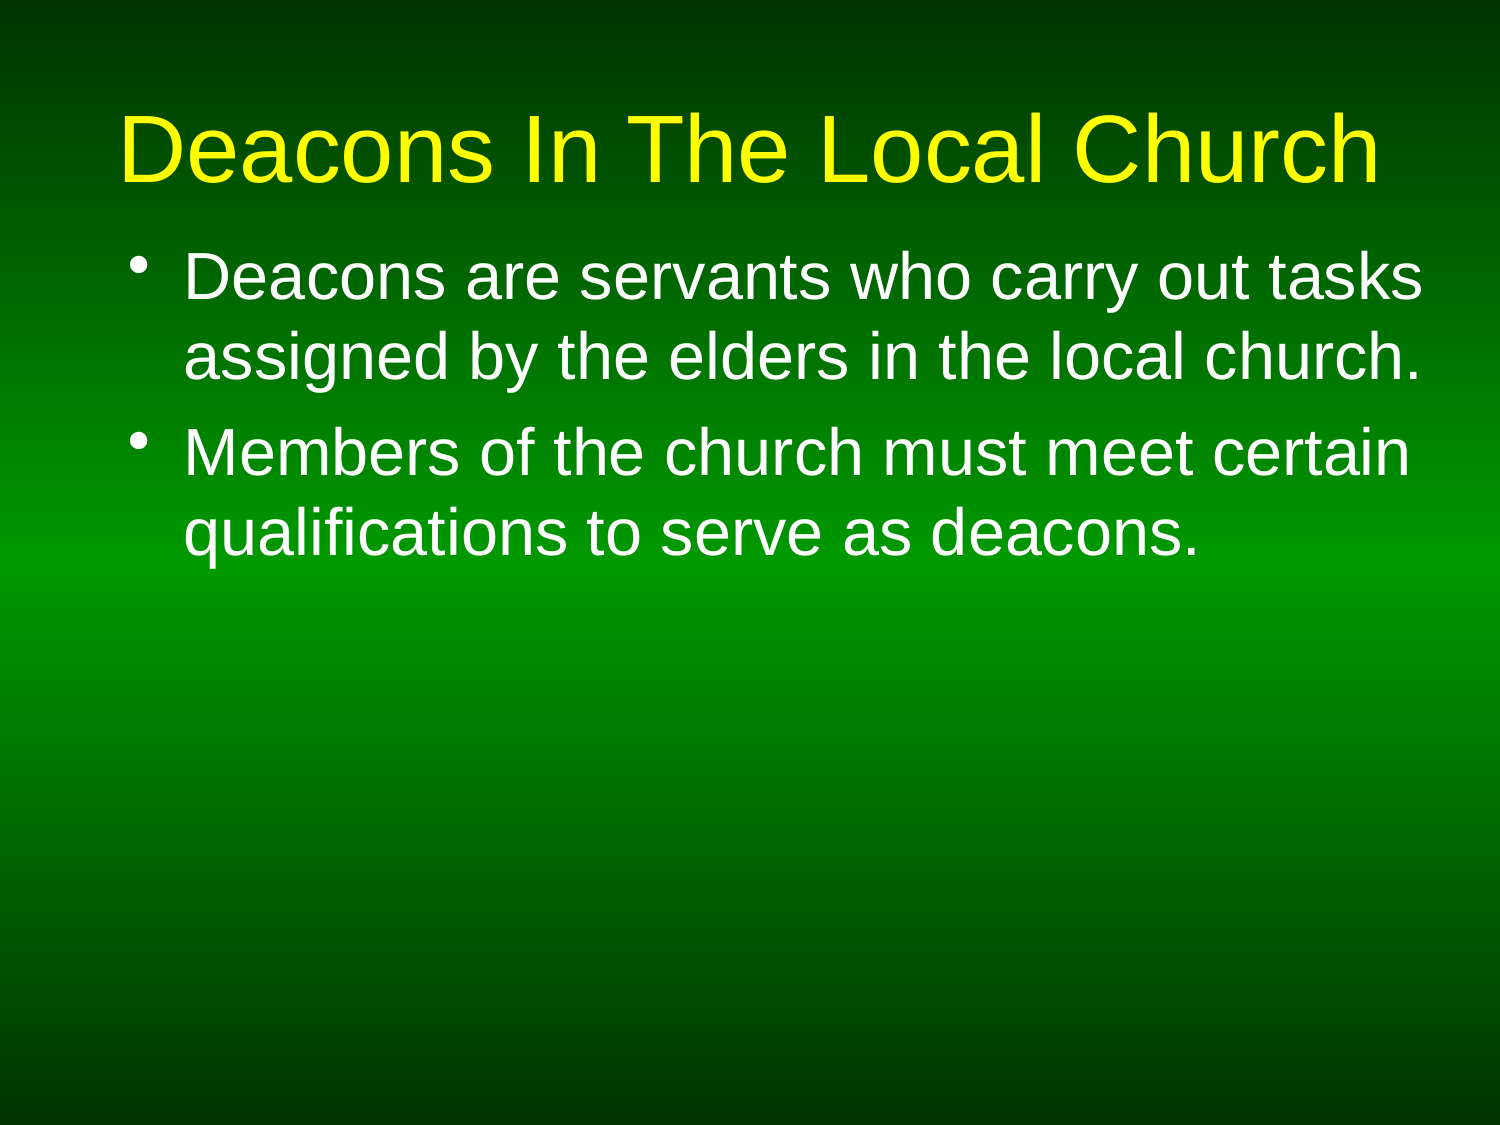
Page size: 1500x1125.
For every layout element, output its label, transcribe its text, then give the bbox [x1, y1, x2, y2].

list Deacons are servants who carry out tasks assigned by the elders in the local church. Members of the church must meet certain qualifications to serve as deacons. [112, 224, 1463, 1088]
title Deacons In The Local Church [37, 50, 1463, 238]
